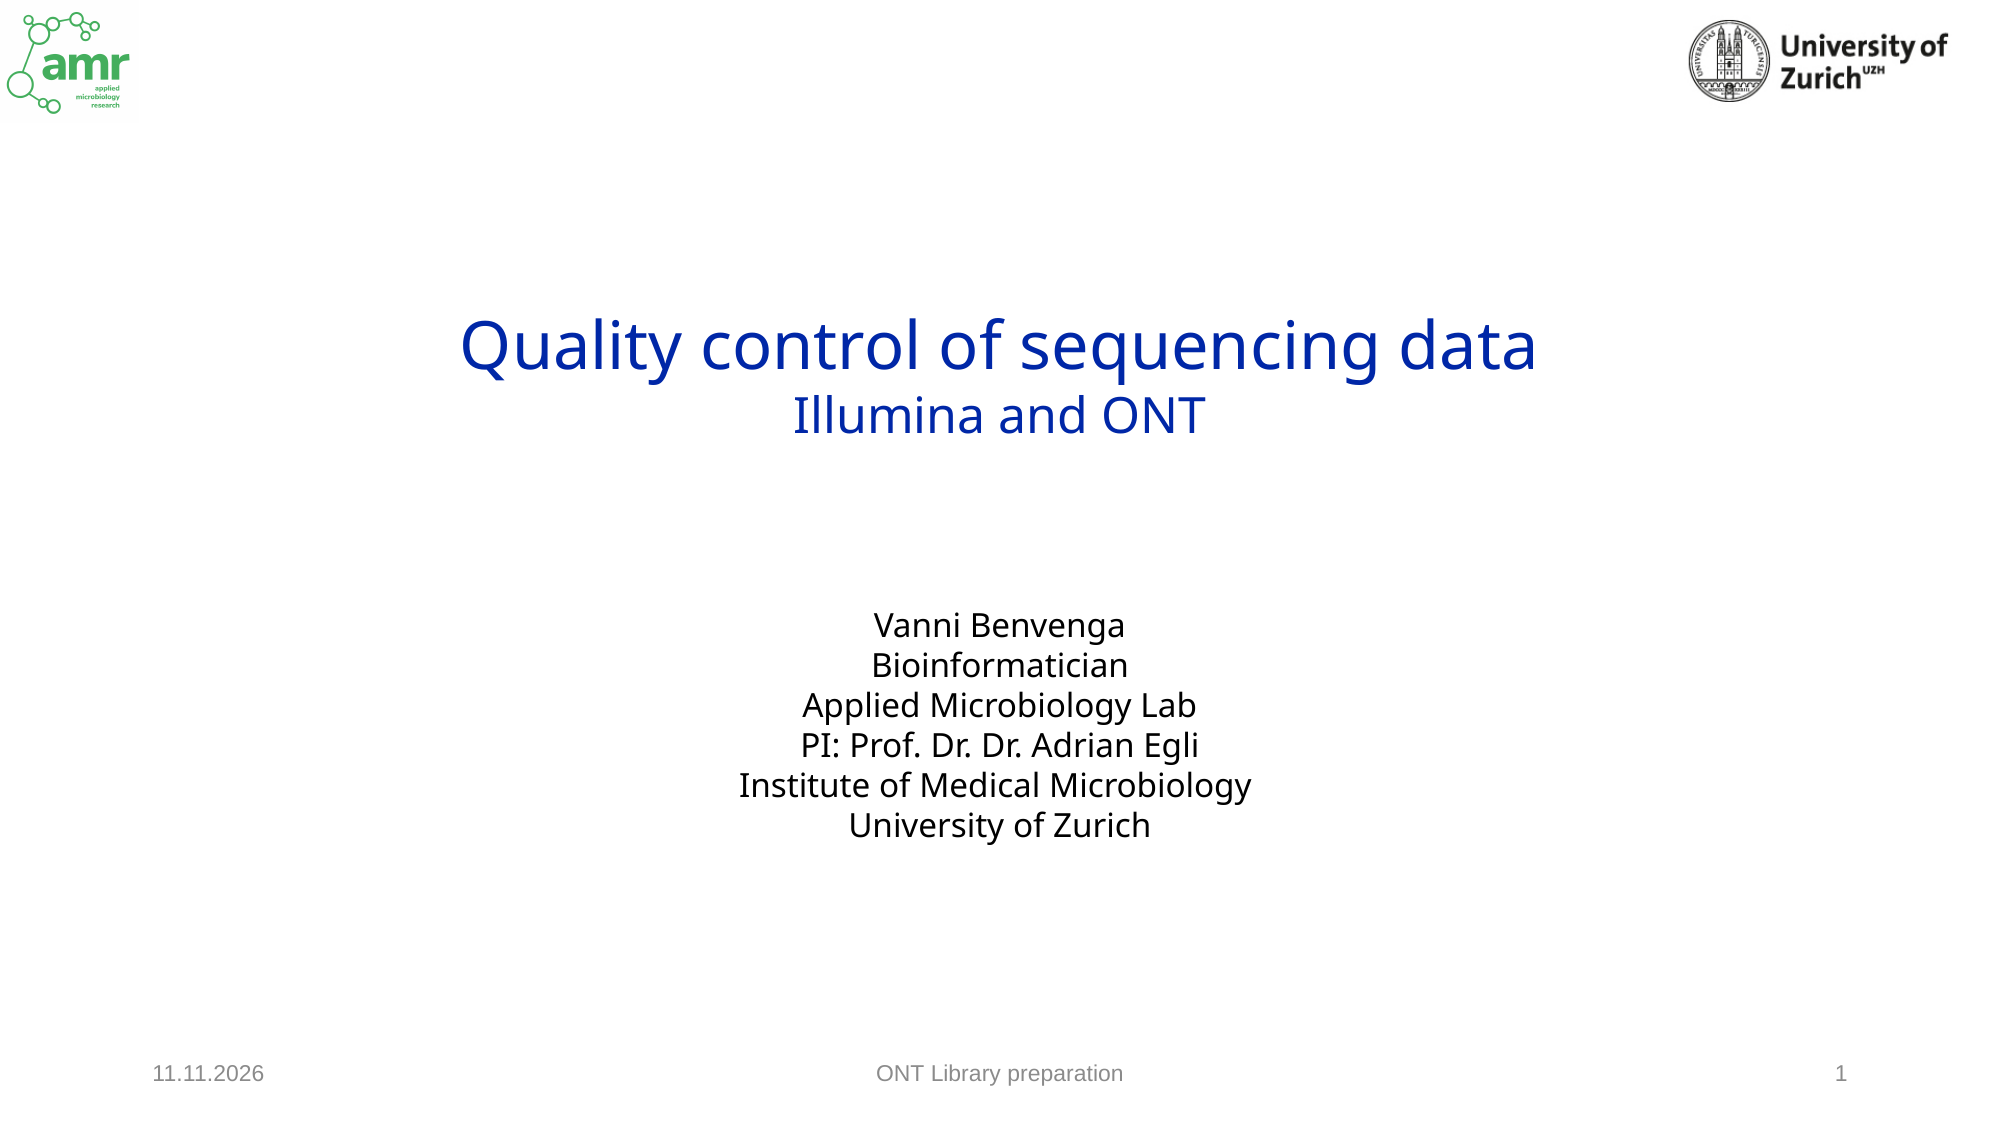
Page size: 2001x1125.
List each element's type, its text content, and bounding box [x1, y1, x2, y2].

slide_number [137, 1042, 588, 1103]
picture [1668, 0, 1969, 123]
slide_number 1 [1412, 1042, 1863, 1103]
picture [0, 0, 139, 123]
text_box Vanni Benvenga Bioinformatician Applied Microbiology Lab PI: Prof. Dr. Dr. Adrian Egli Institute of Medical Microbiology University of Zurich [724, 597, 1277, 852]
text_box Quality control of sequencing data Illumina and ONT [445, 296, 1555, 451]
footer ONT Library preparation [662, 1042, 1338, 1103]
